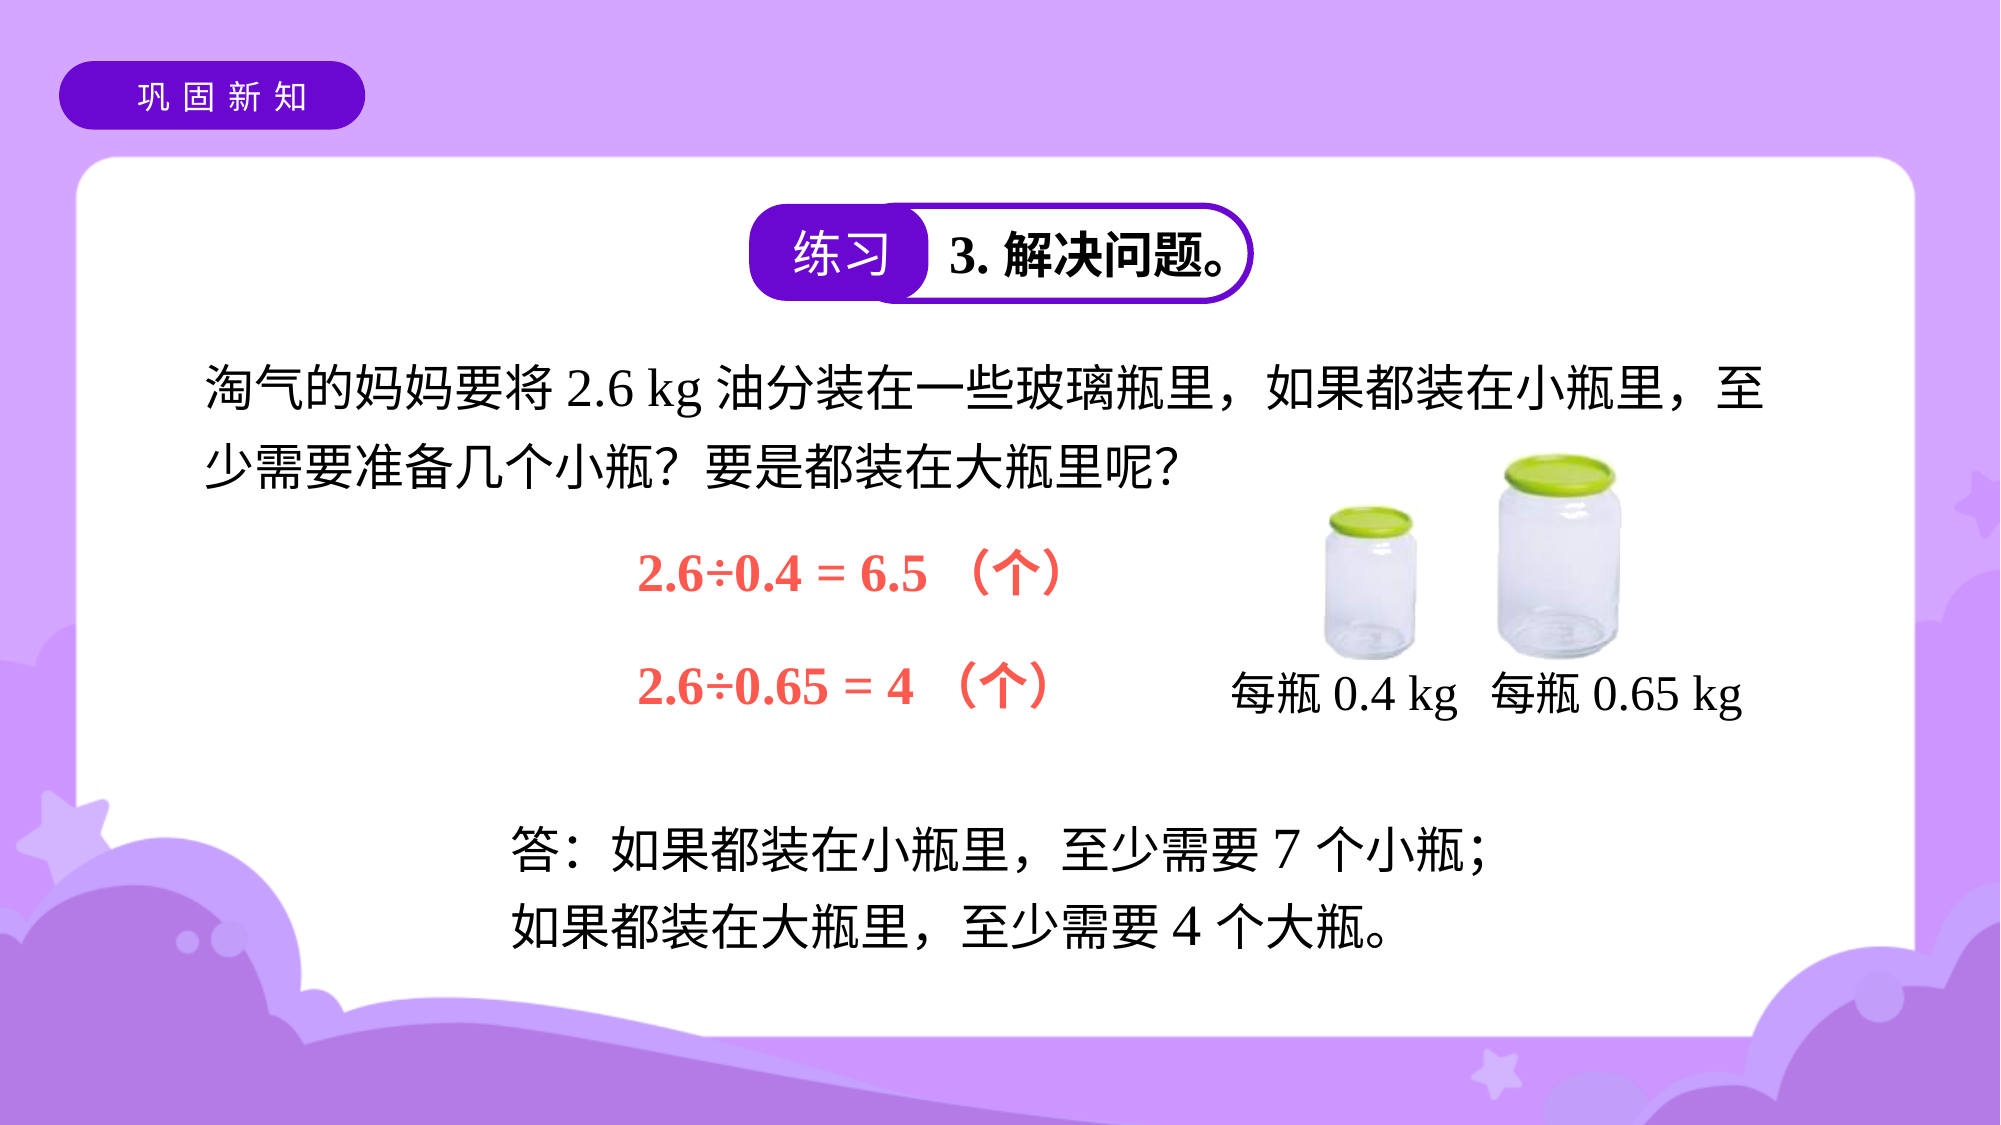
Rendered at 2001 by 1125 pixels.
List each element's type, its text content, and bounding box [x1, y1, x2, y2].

text_box 巩固新知 [111, 68, 333, 124]
picture [0, 0, 2001, 1125]
text_box 答：如果都装在小瓶里，至少需要7个小瓶；如果都装在大瓶里，至少需要4个大瓶。 [495, 795, 1505, 965]
text_box 2.6÷0.65 = 4（个） [622, 643, 1108, 723]
text_box 2.6÷0.4 = 6.5（个） [622, 530, 1108, 611]
text_box 淘气的妈妈要将2.6 kg油分装在一些玻璃瓶里，如果都装在小瓶里，至少需要准备几个小瓶？要是都装在大瓶里呢？ [189, 325, 1811, 503]
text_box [749, 203, 1251, 301]
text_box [1215, 452, 1758, 728]
